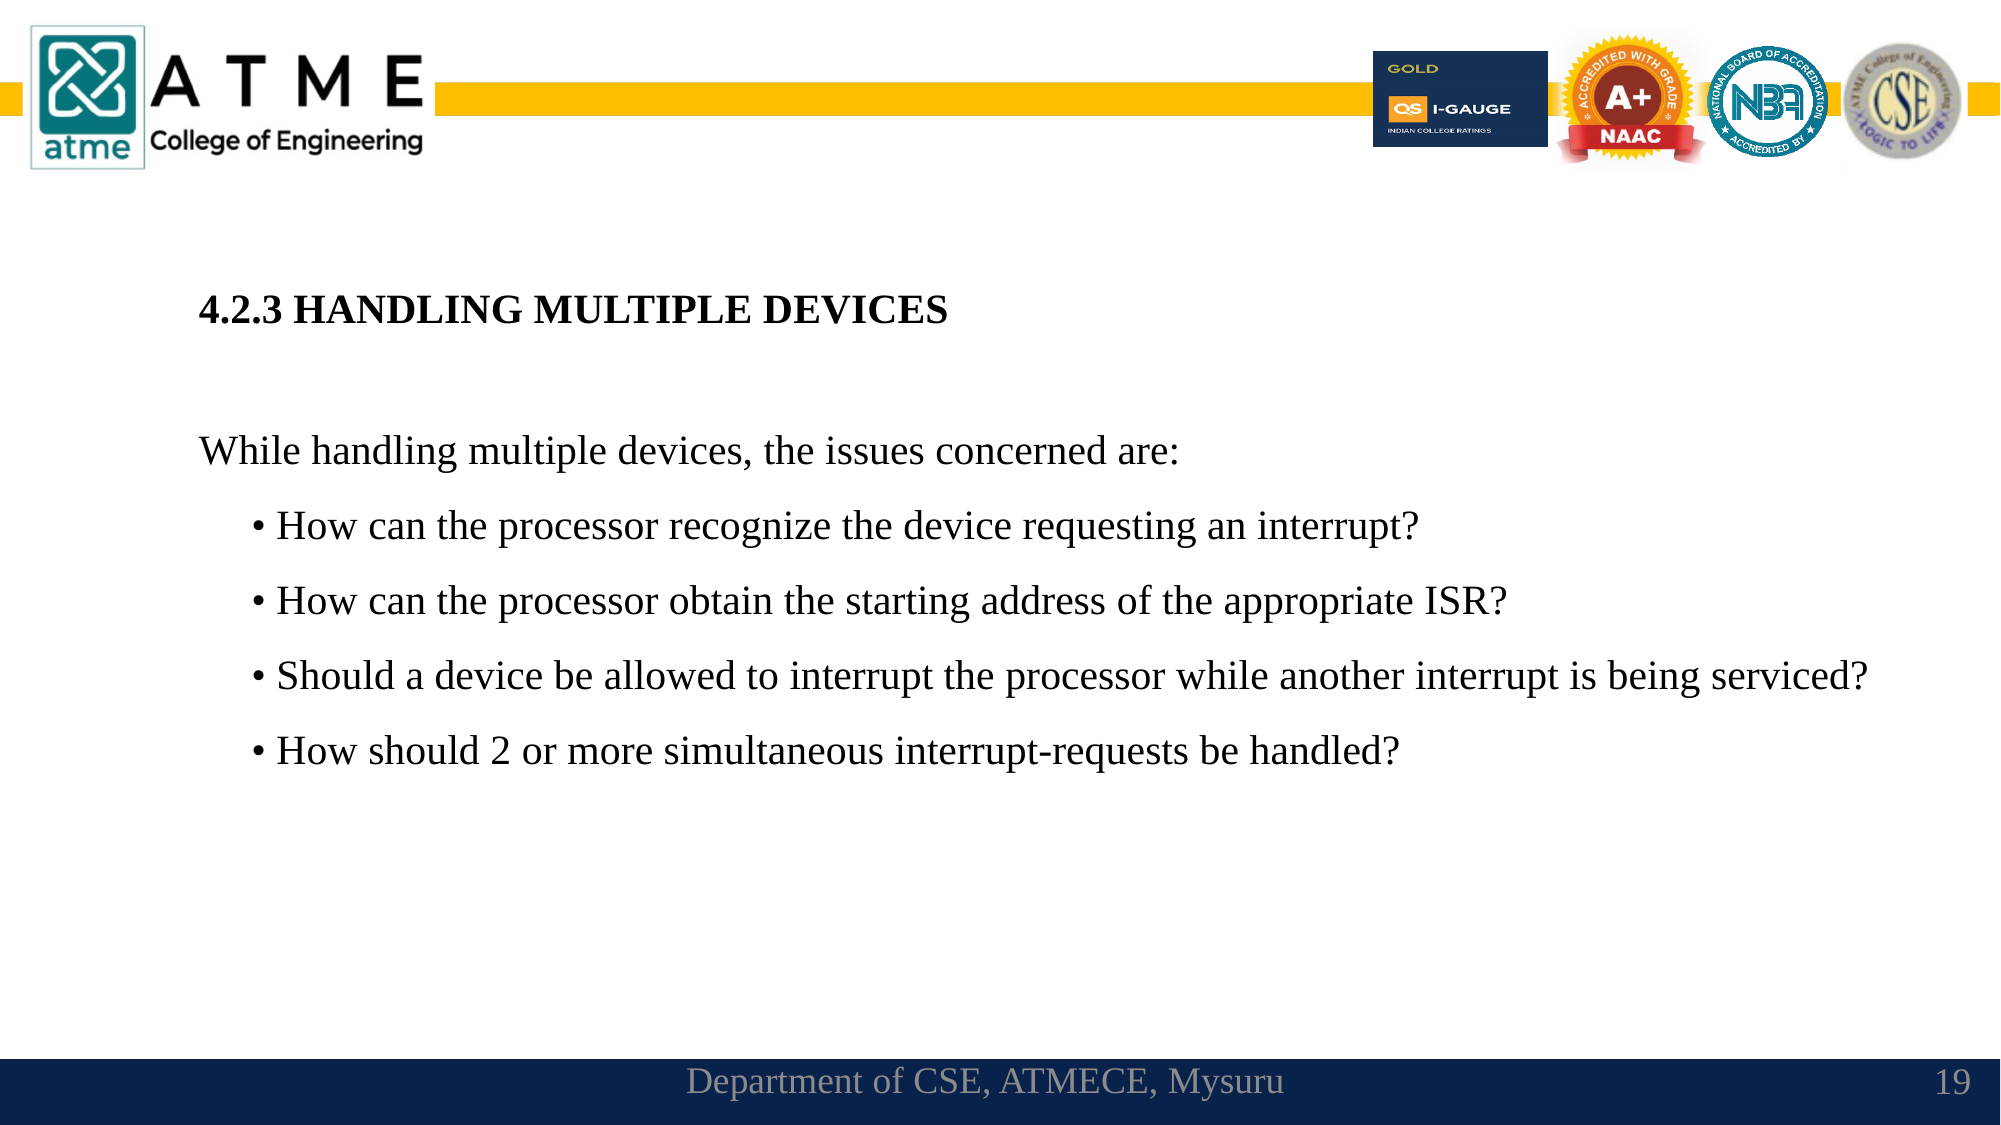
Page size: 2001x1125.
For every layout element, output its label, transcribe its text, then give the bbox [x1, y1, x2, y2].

picture [1840, 26, 1968, 176]
text_box 4.2.3 HANDLING MULTIPLE DEVICES [184, 274, 1193, 339]
slide_number 19 [1511, 1057, 1972, 1103]
text_box While handling multiple devices, the issues concerned are: • How can the processor recognize the device requesting an interrupt? • How can the processor obtain the starting address of the appropriate ISR? • Should a device be allowed to interrupt the processor while another interrupt is being serviced? • How should 2 or more simultaneous interrupt-requests be handled? [184, 390, 1912, 781]
picture [1373, 20, 1828, 180]
picture [0, 1059, 2001, 1125]
picture [22, 15, 435, 178]
footer Department of CSE, ATMECE, Mysuru [501, 1056, 1470, 1102]
